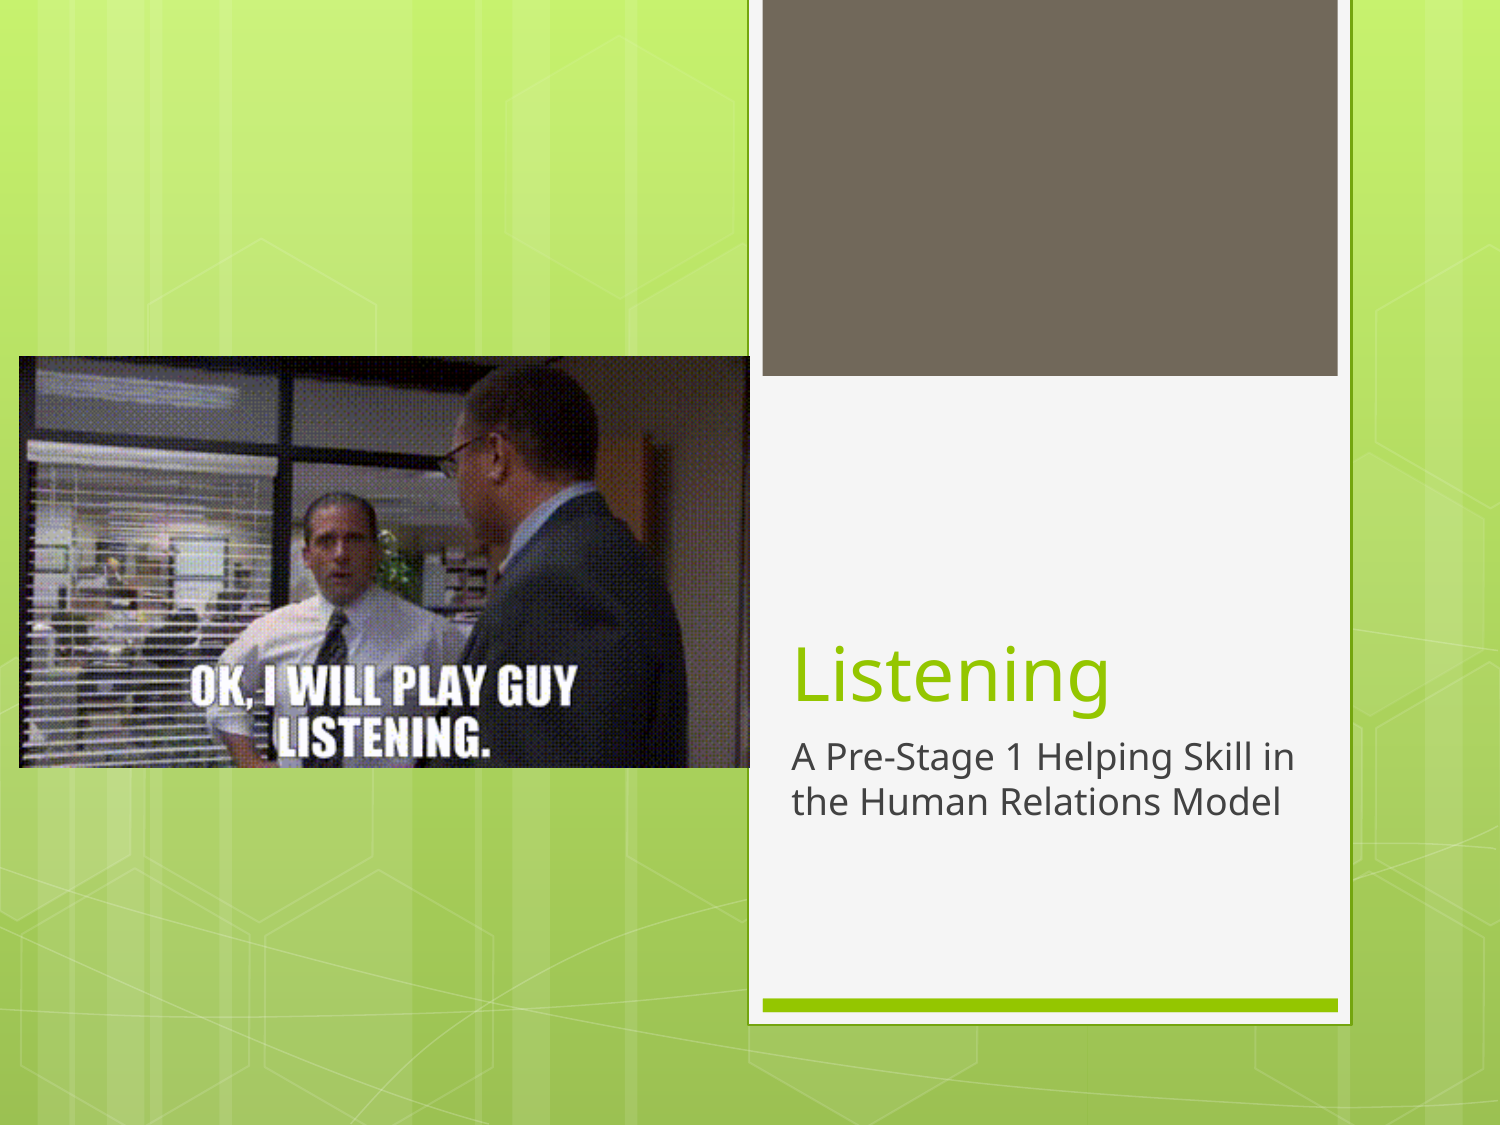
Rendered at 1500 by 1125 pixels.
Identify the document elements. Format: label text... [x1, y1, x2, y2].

title Listening [776, 444, 1320, 724]
picture [19, 356, 751, 769]
subtitle A Pre-Stage 1 Helping Skill in the Human Relations Model [776, 725, 1320, 933]
